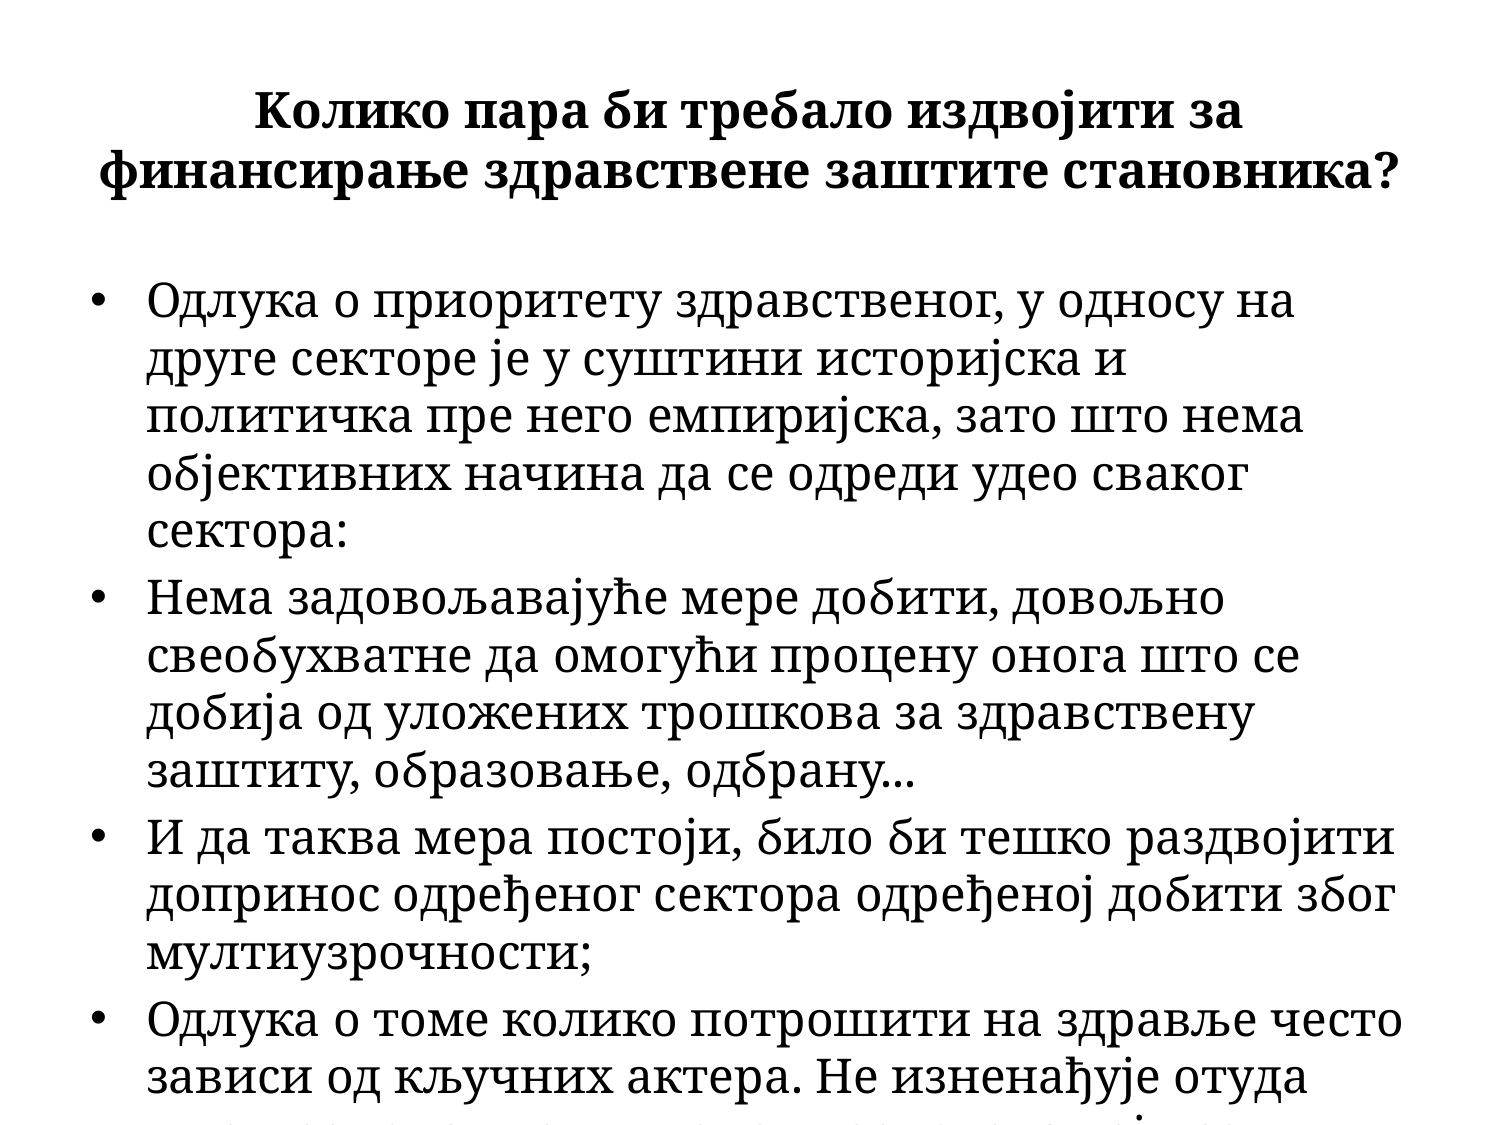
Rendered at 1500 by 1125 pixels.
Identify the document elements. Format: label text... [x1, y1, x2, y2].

title Kолико пара би требало издвојити за финансирање здравствене заштите становника? [75, 45, 1425, 233]
list Одлука о приоритету здравственог, у односу на друге секторе је у суштини историјска и политичка пре него емпиријска, зато што нема објективних начина да се одреди удео сваког сектора: Нема задовољавајуће мере добити, довољно свеобухватне да омогући процену онога што се добија од уложених трошкова за здравствену заштиту, образовање, одбрану... И да таква мера постоји, било би тешко раздвојити допринос одређеног сектора одређеној добити због мултиузрочности; Одлука о томе колико потрошити на здравље често зависи од кључних актера. Не изненађује отуда што проценат друштвеног производа који се троши на здравље варира у различитим земљама и различитим временским периодима – мада постоји тренд непрестаног раста. [75, 262, 1425, 1005]
